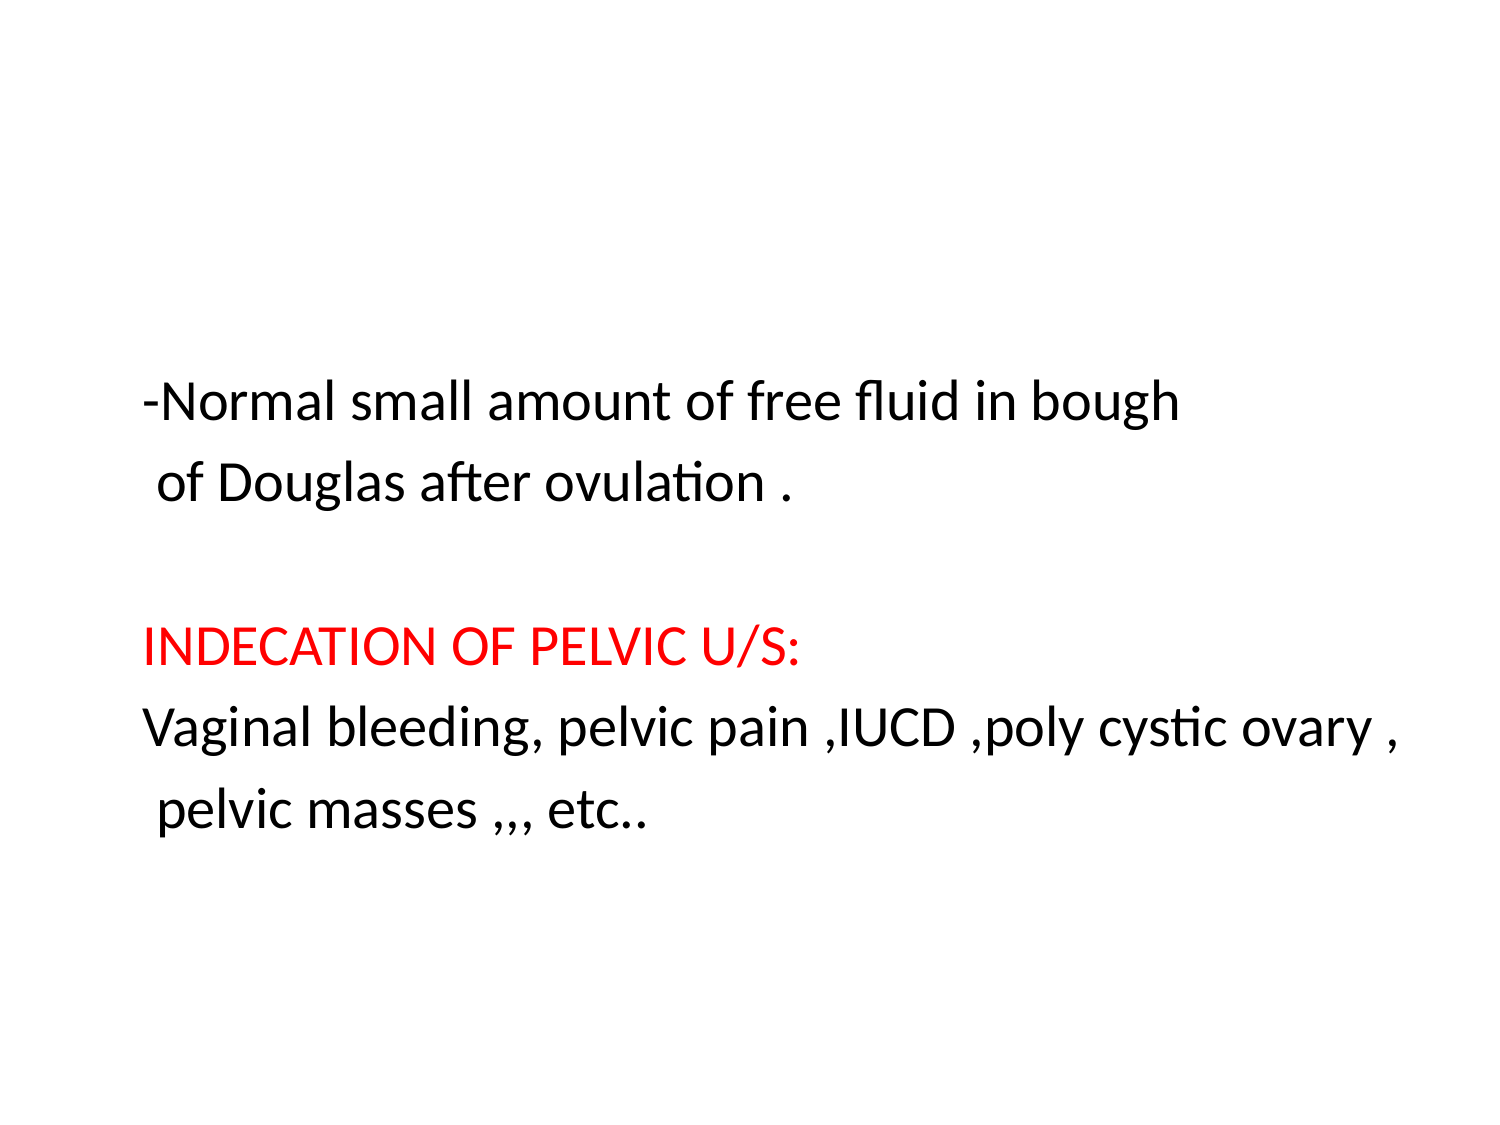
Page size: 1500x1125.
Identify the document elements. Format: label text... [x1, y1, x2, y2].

list -Normal small amount of free fluid in bough of Douglas after ovulation . INDECATION OF PELVIC U/S: Vaginal bleeding, pelvic pain ,IUCD ,poly cystic ovary , pelvic masses ,,, etc.. [75, 262, 1425, 1005]
